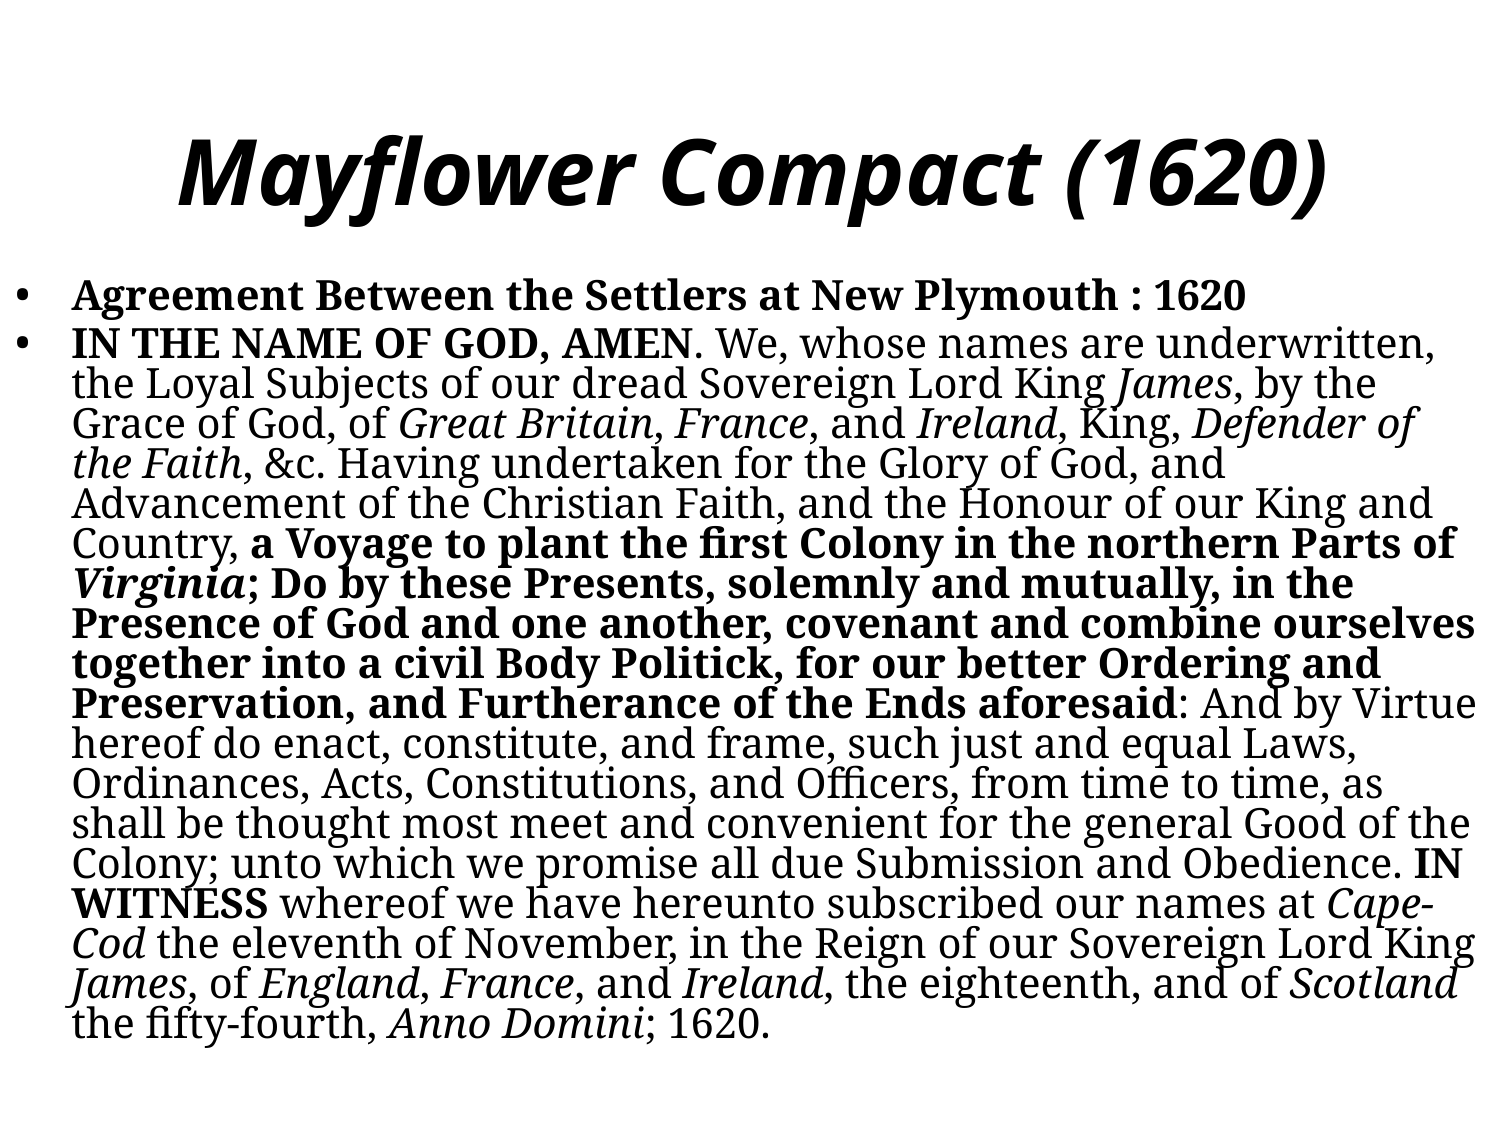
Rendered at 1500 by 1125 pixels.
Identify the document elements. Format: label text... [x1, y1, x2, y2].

list Agreement Between the Settlers at New Plymouth : 1620 IN THE NAME OF GOD, AMEN. We, whose names are underwritten, the Loyal Subjects of our dread Sovereign Lord King James, by the Grace of God, of Great Britain, France, and Ireland, King, Defender of the Faith, &c. Having undertaken for the Glory of God, and Advancement of the Christian Faith, and the Honour of our King and Country, a Voyage to plant the first Colony in the northern Parts of Virginia; Do by these Presents, solemnly and mutually, in the Presence of God and one another, covenant and combine ourselves together into a civil Body Politick, for our better Ordering and Preservation, and Furtherance of the Ends aforesaid: And by Virtue hereof do enact, constitute, and frame, such just and equal Laws, Ordinances, Acts, Constitutions, and Officers, from time to time, as shall be thought most meet and convenient for the general Good of the Colony; unto which we promise all due Submission and Obedience. IN WITNESS whereof we have hereunto subscribed our names at Cape-Cod the eleventh of November, in the Reign of our Sovereign Lord King James, of England, France, and Ireland, the eighteenth, and of Scotland the fifty-fourth, Anno Domini; 1620. [0, 212, 1500, 1125]
title Mayflower Compact (1620) [3, 75, 1500, 212]
